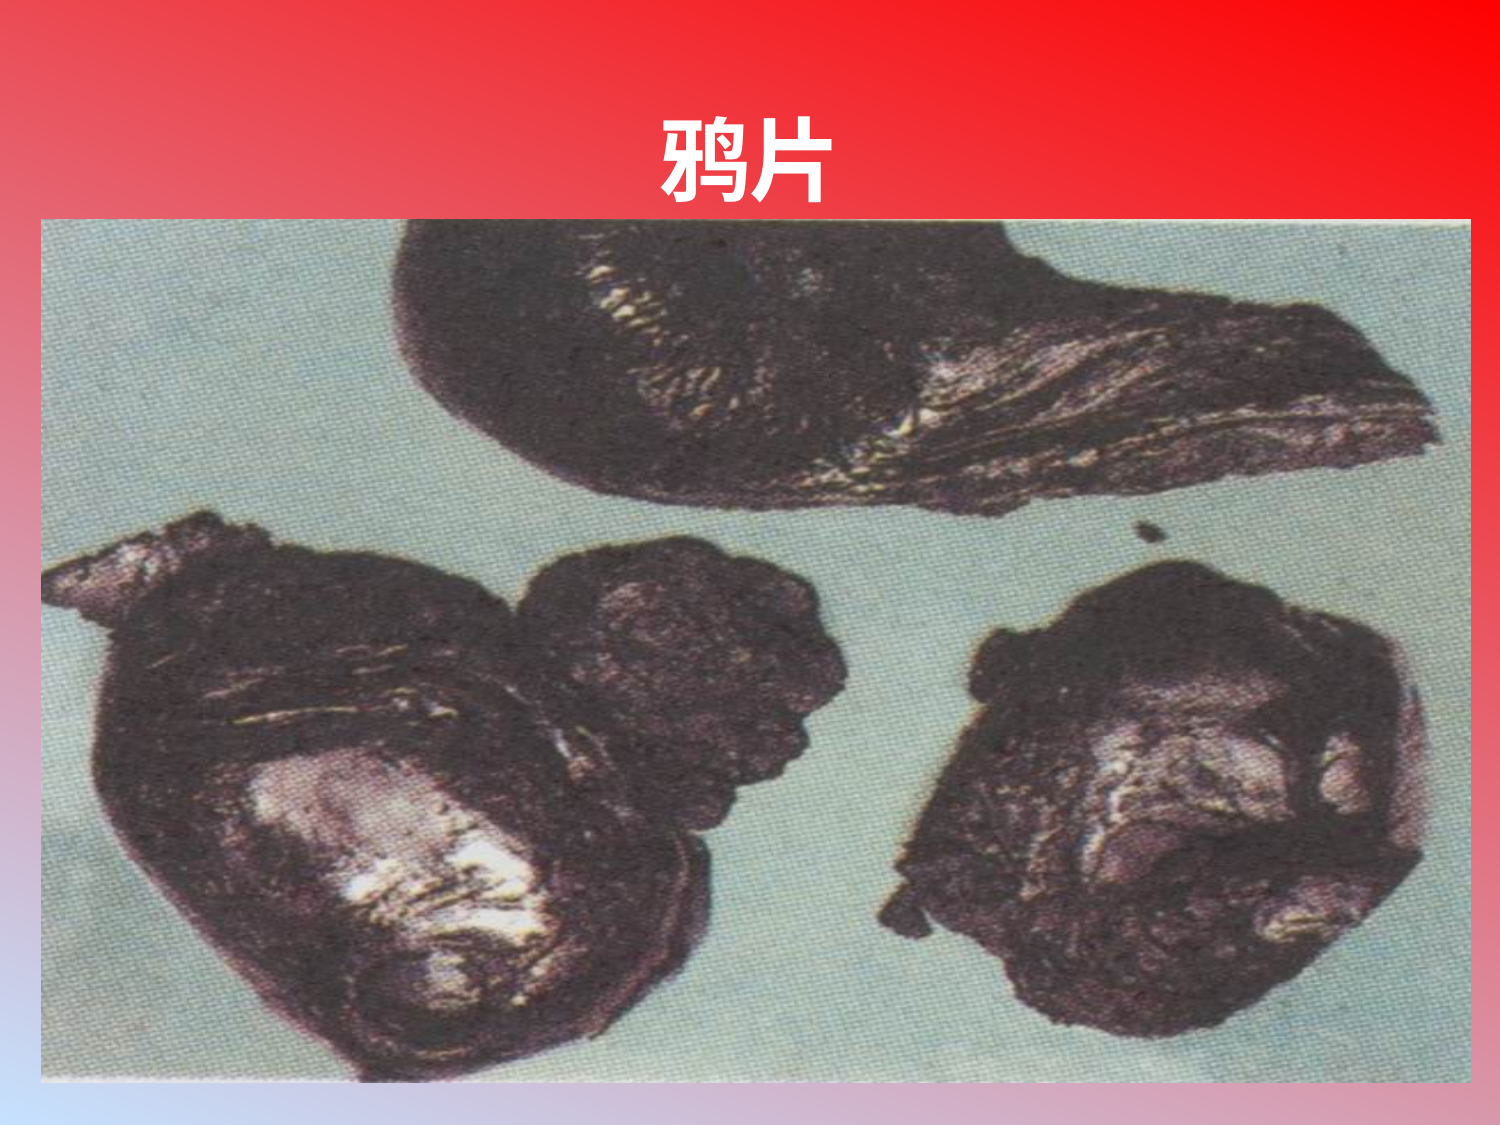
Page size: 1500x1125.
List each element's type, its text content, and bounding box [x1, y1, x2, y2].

title 鸦片 [74, 55, 1426, 217]
picture [40, 219, 1471, 1083]
